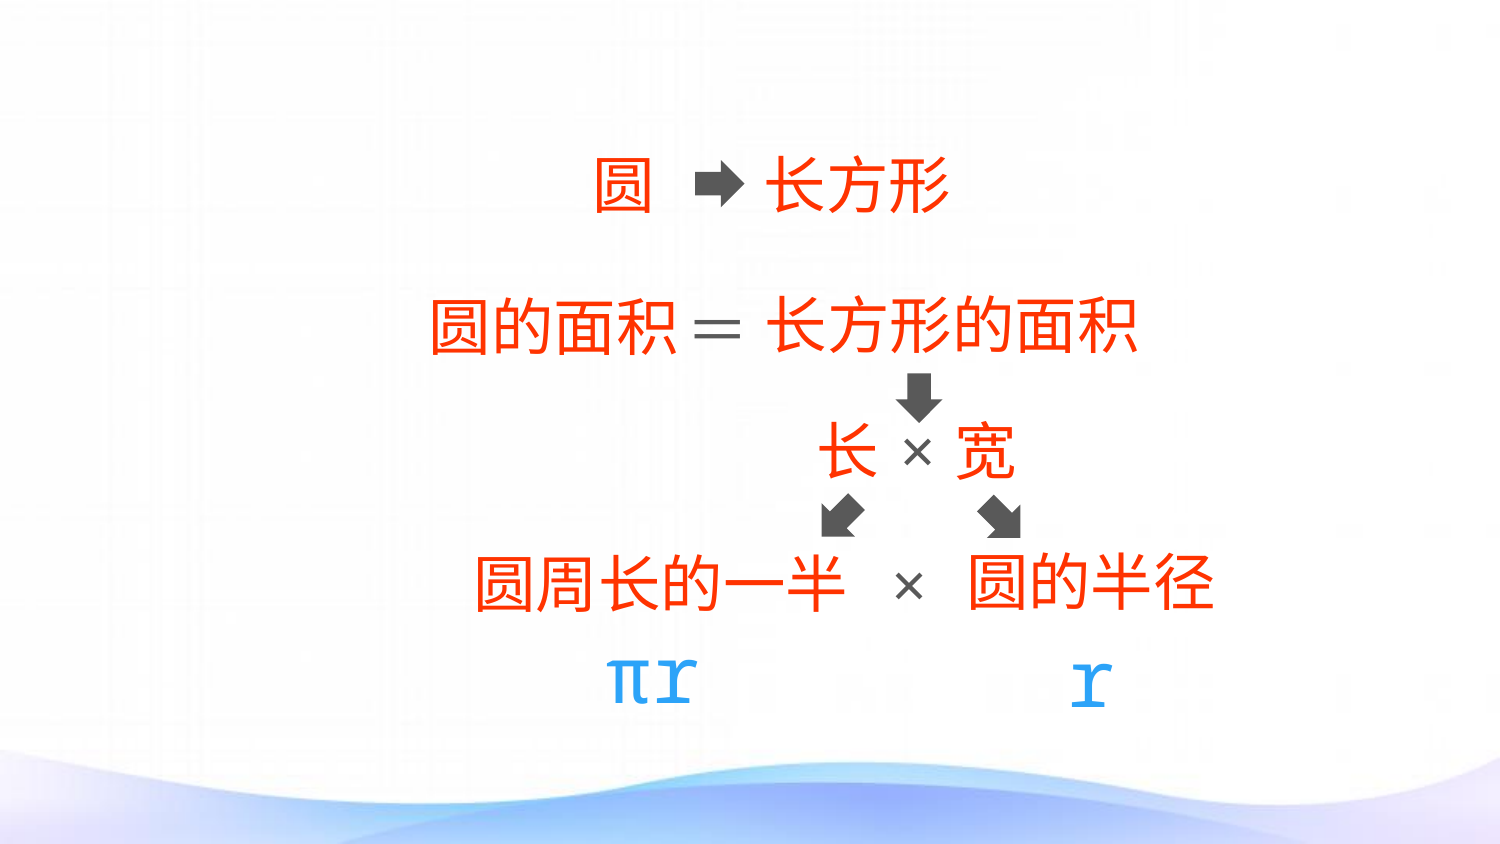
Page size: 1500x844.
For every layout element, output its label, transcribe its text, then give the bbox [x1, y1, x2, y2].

text_box [894, 372, 944, 424]
text_box πr [598, 621, 706, 722]
text_box 长方形 [758, 142, 958, 224]
text_box 圆 [586, 142, 661, 224]
text_box [976, 493, 1021, 539]
text_box 圆周长的一半 [467, 541, 854, 623]
text_box × [884, 542, 934, 624]
text_box ＝ [681, 288, 755, 369]
text_box [694, 158, 746, 209]
text_box 圆的面积 [423, 284, 685, 366]
picture [0, 0, 1500, 844]
text_box [821, 492, 866, 538]
text_box r [1062, 625, 1121, 726]
text_box 宽 [948, 409, 1023, 490]
text_box 圆的半径 [960, 539, 1222, 621]
text_box 长方形的面积 [759, 282, 1146, 364]
text_box × [893, 409, 943, 490]
text_box 长 [810, 409, 885, 490]
